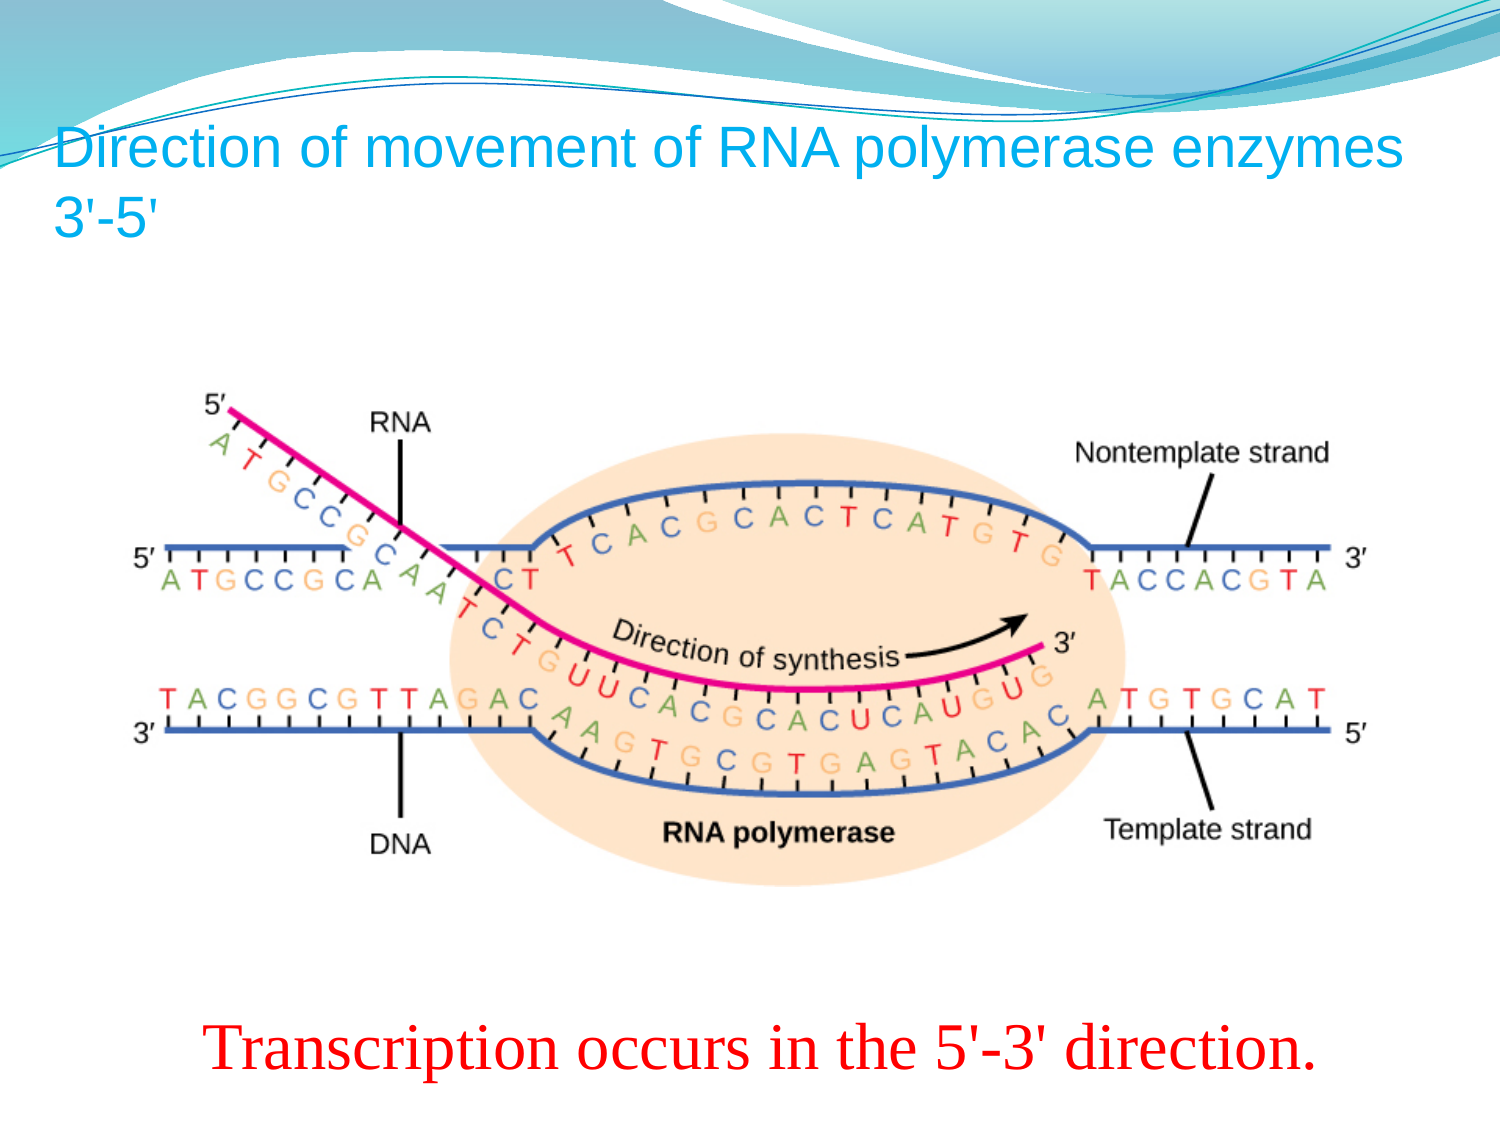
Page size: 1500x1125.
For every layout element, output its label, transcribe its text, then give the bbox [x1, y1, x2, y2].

title Direction of movement of RNA polymerase enzymes 3'-5' [53, 108, 1473, 250]
text_box Transcription occurs in the 5'-3' direction. [121, 985, 1402, 1100]
picture [123, 385, 1375, 888]
